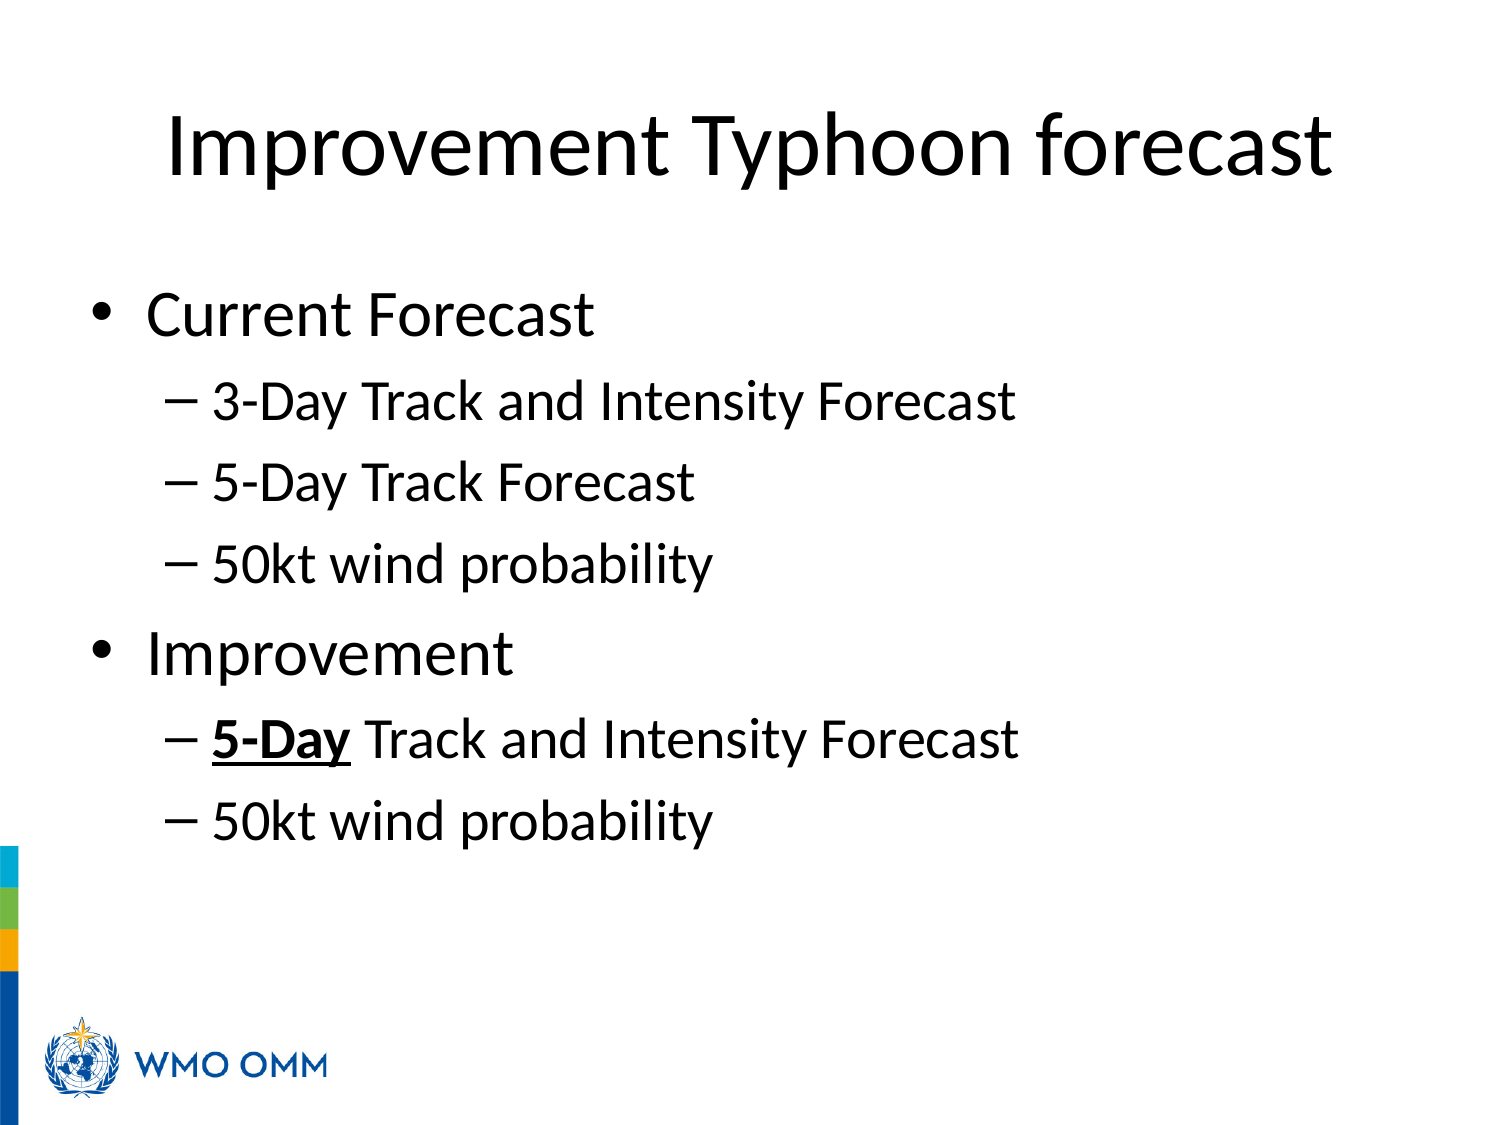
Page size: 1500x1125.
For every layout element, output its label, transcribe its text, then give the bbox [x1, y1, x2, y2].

title Improvement Typhoon forecast [75, 45, 1425, 233]
picture [0, 845, 327, 1125]
list Current Forecast 3-Day Track and Intensity Forecast 5-Day Track Forecast 50kt wind probability Improvement 5-Day Track and Intensity Forecast 50kt wind probability [75, 262, 1425, 1005]
